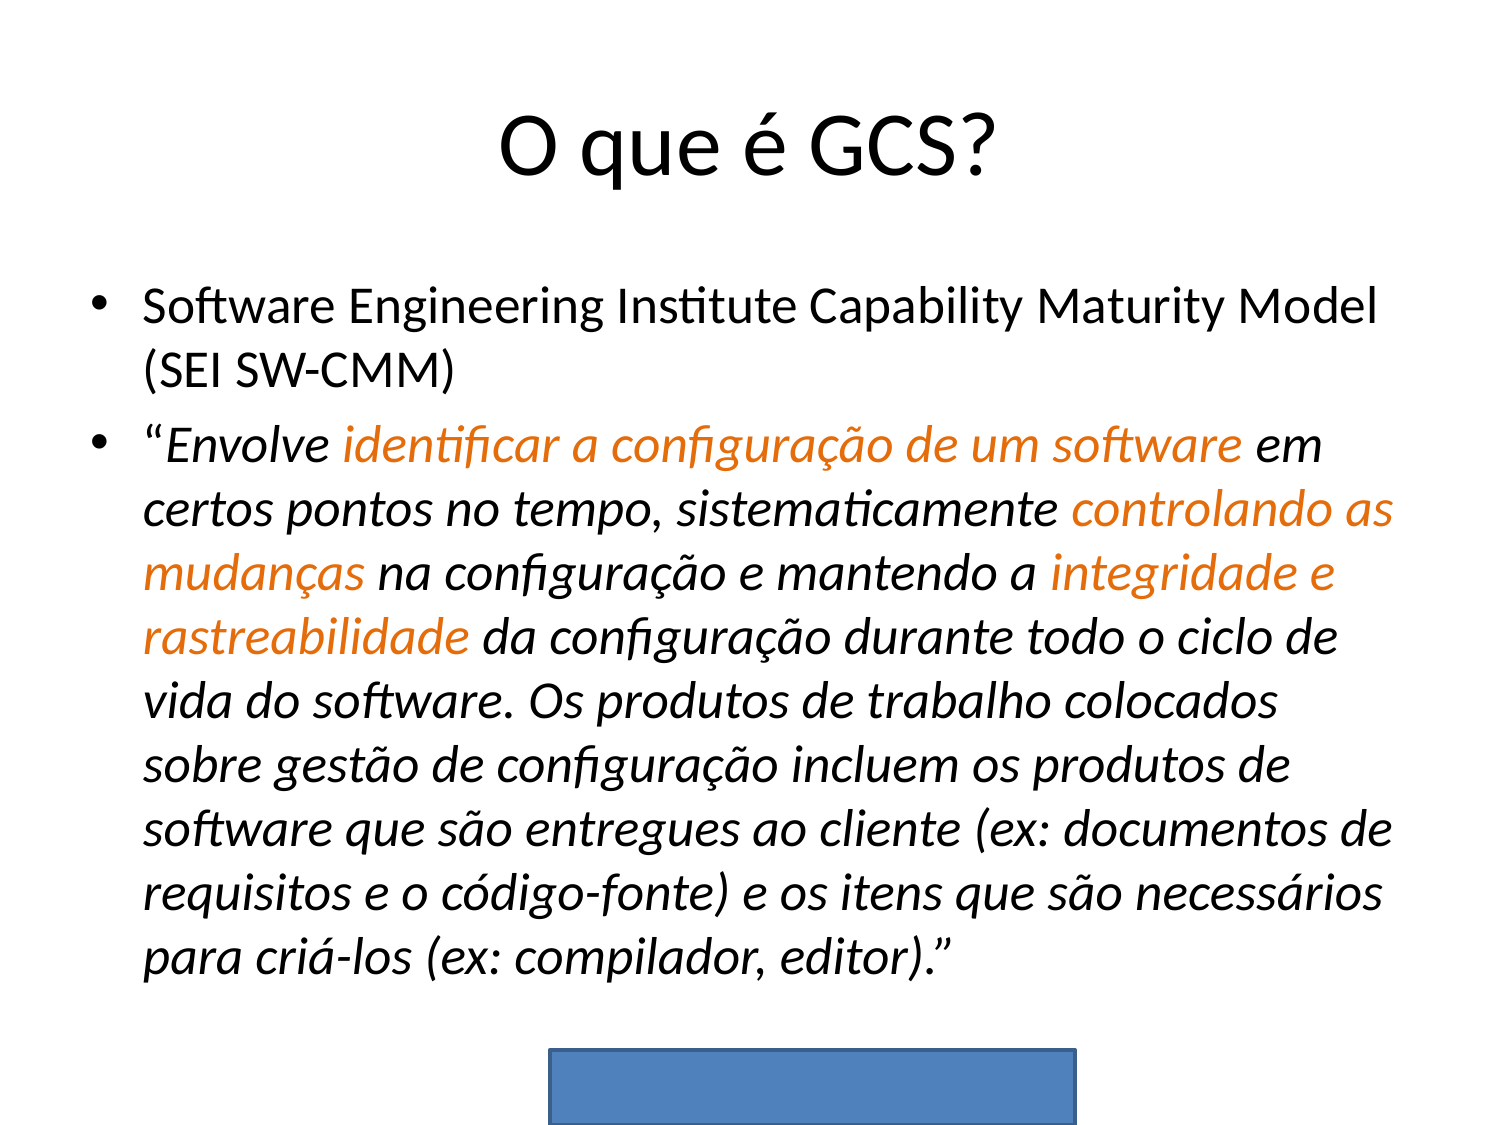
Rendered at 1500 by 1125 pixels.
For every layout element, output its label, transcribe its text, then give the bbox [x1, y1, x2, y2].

title O que é GCS? [75, 45, 1425, 233]
text_box [548, 1048, 1077, 1125]
list Software Engineering Institute Capability Maturity Model (SEI SW-CMM) “Envolve identificar a configuração de um software em certos pontos no tempo, sistematicamente controlando as mudanças na configuração e mantendo a integridade e rastreabilidade da configuração durante todo o ciclo de vida do software. Os produtos de trabalho colocados sobre gestão de configuração incluem os produtos de software que são entregues ao cliente (ex: documentos de requisitos e o código-fonte) e os itens que são necessários para criá-los (ex: compilador, editor).” [75, 262, 1425, 1005]
